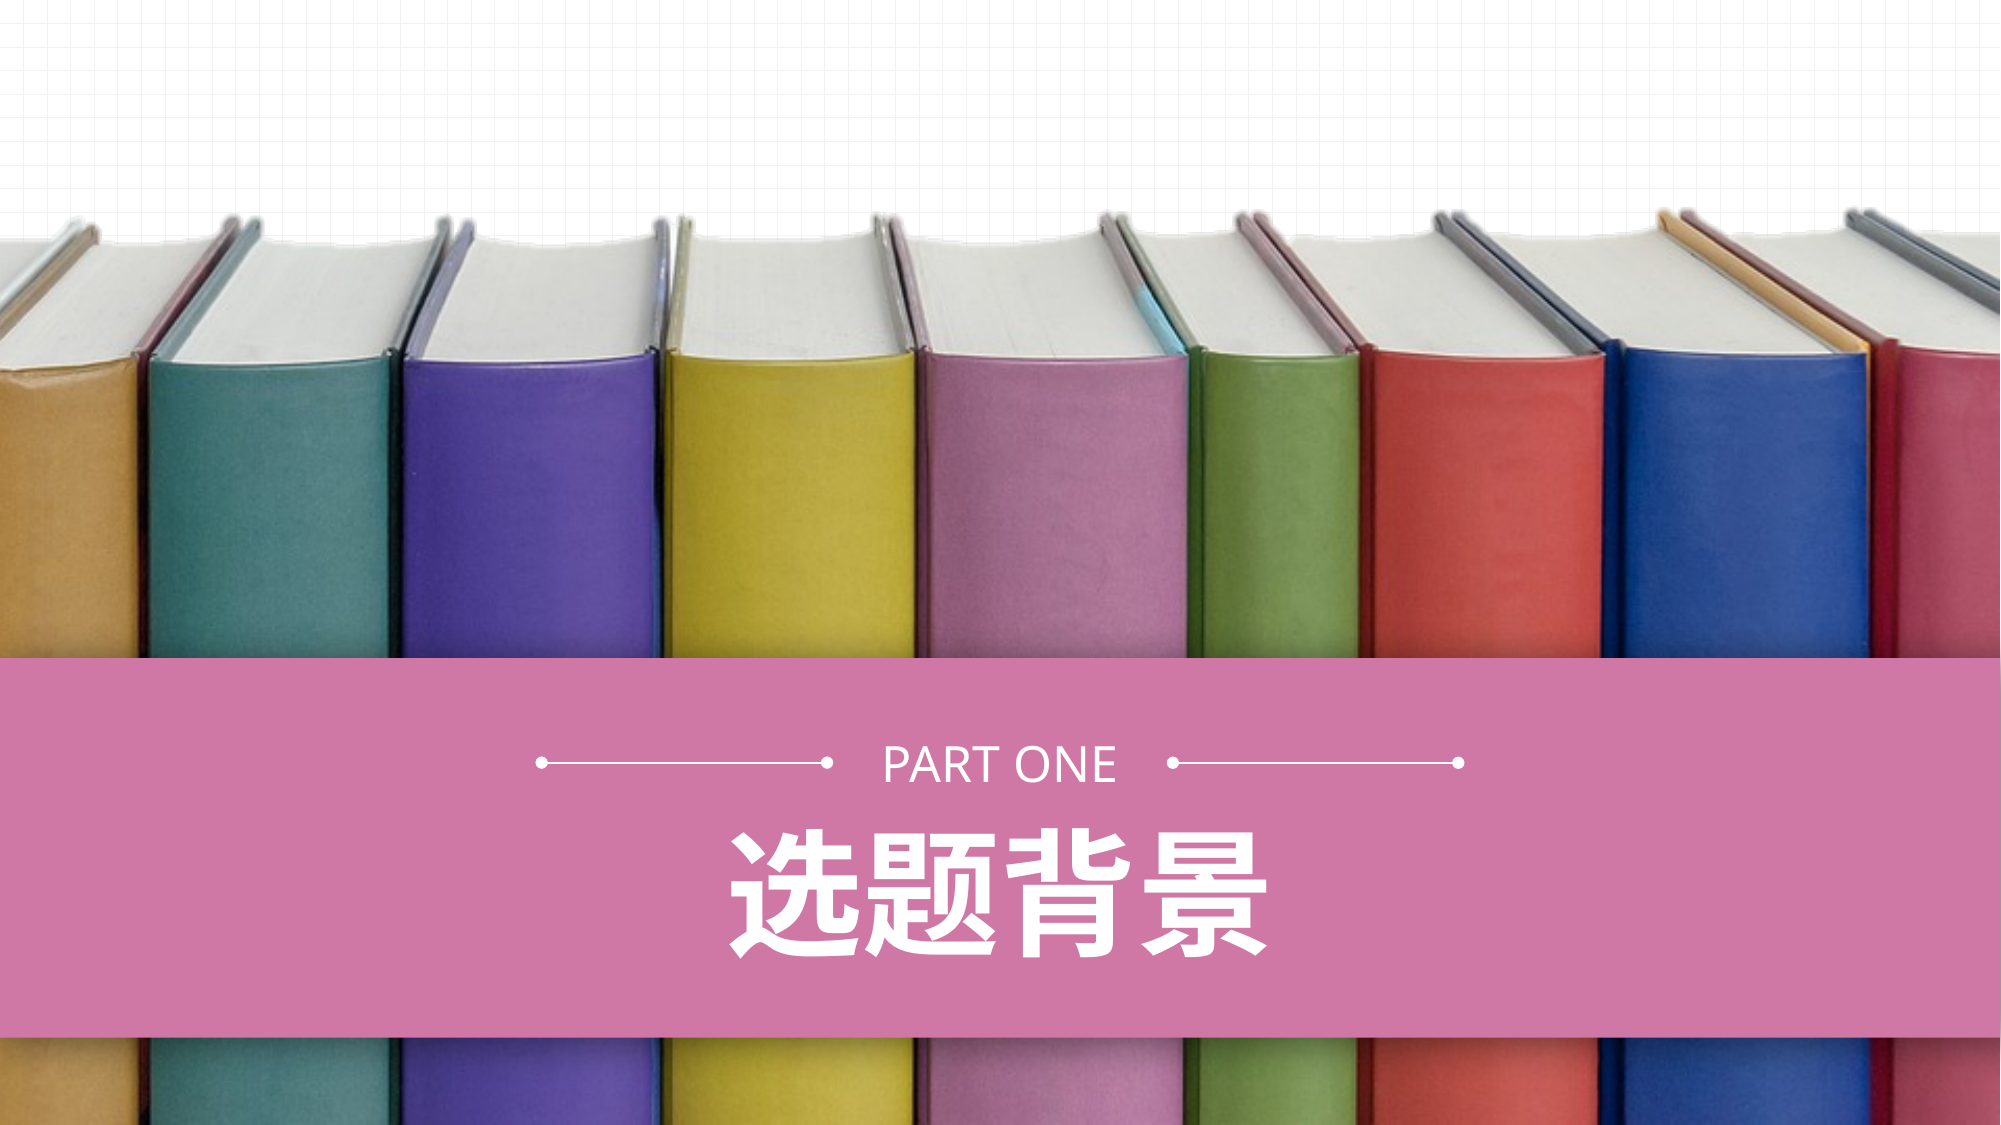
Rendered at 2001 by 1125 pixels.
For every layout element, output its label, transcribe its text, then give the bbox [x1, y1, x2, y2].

picture [0, 1038, 2000, 1125]
text_box PART ONE [866, 724, 1133, 762]
text_box 选题背景 [710, 800, 1290, 981]
text_box PART ONE [866, 763, 1133, 800]
picture [0, 27, 2000, 658]
